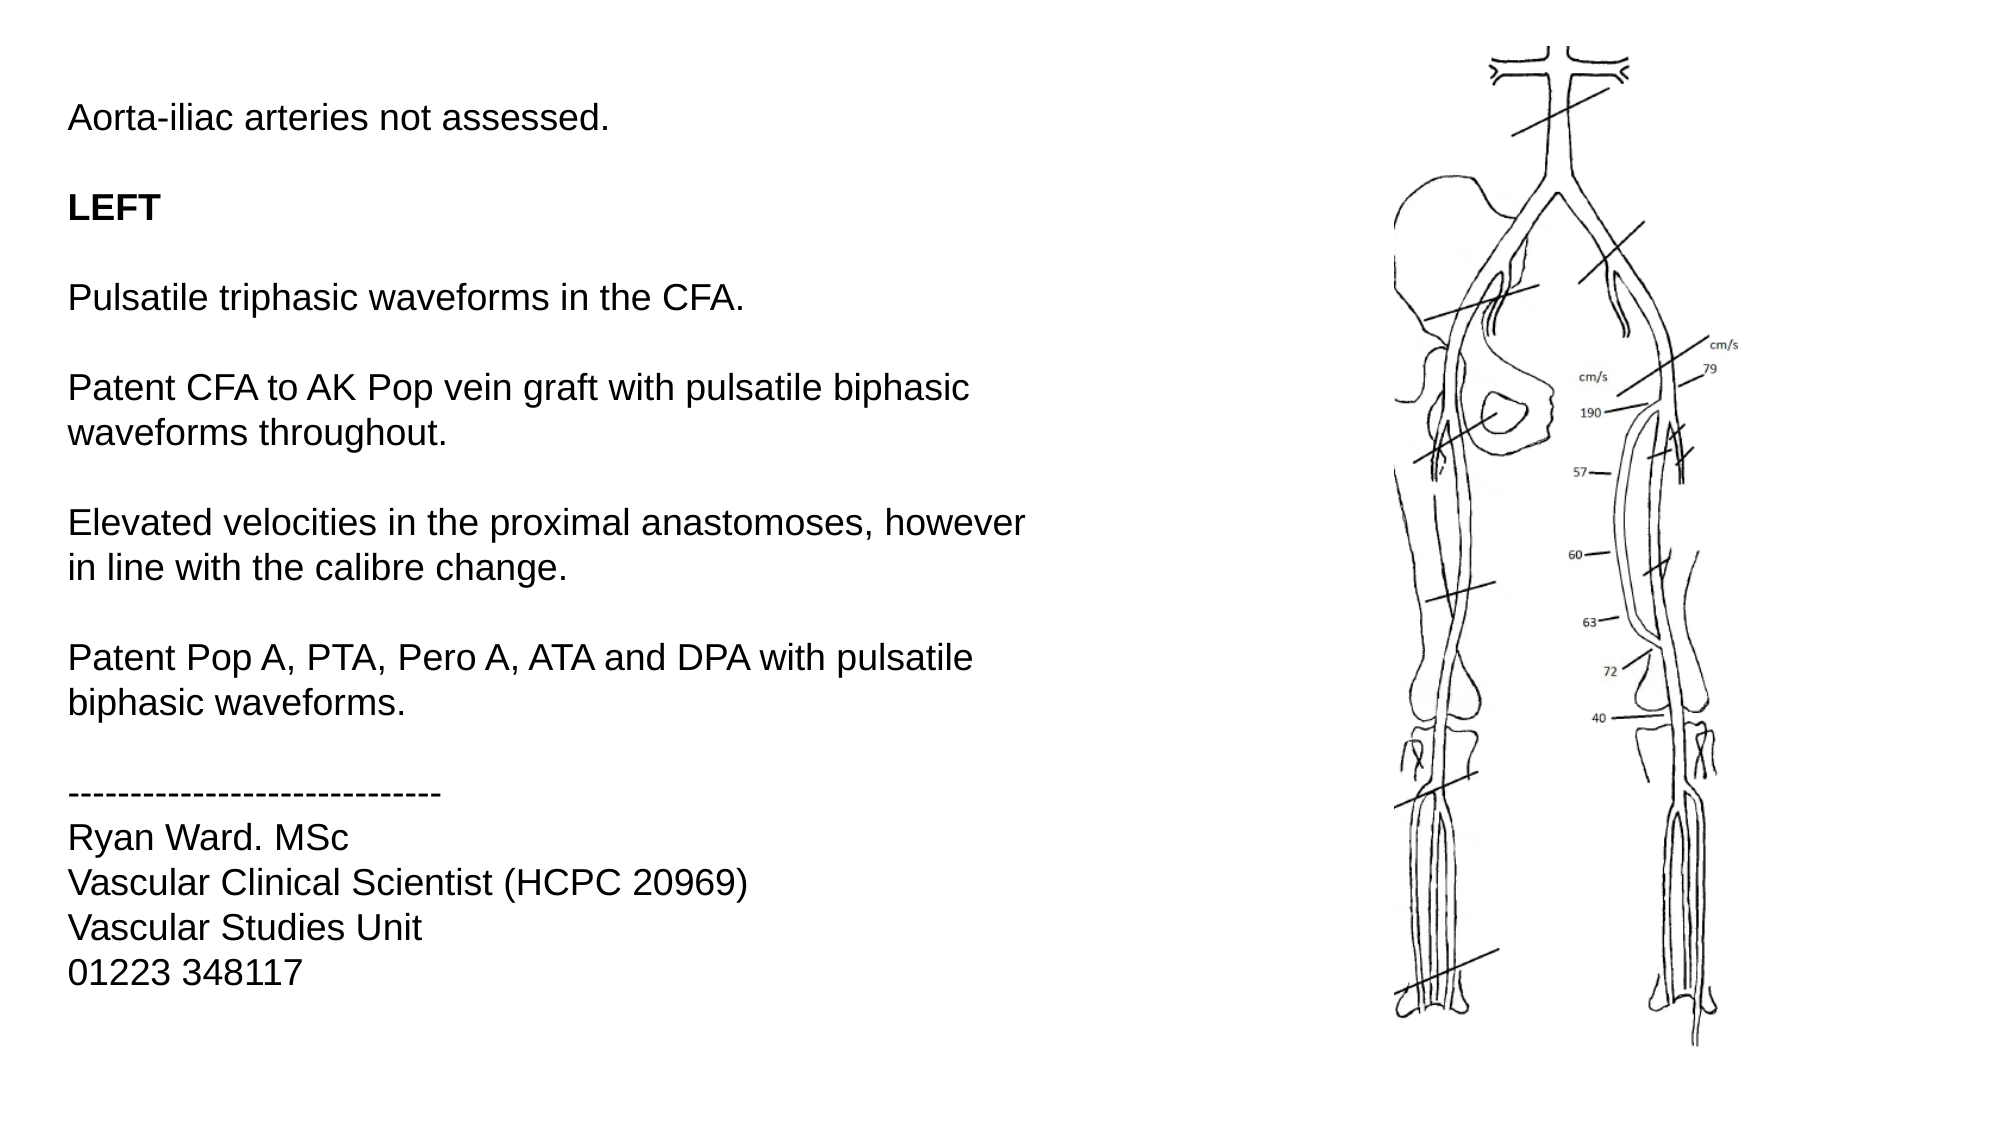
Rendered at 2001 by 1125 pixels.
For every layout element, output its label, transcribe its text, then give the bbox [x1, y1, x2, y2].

picture [1394, 46, 1738, 1049]
text_box Aorta-iliac arteries not assessed. LEFT Pulsatile triphasic waveforms in the CFA. Patent CFA to AK Pop vein graft with pulsatile biphasic waveforms throughout. Elevated velocities in the proximal anastomoses, however in line with the calibre change. Patent Pop A, PTA, Pero A, ATA and DPA with pulsatile biphasic waveforms. ------------------------------ Ryan Ward. MSc Vascular Clinical Scientist (HCPC 20969) Vascular Studies Unit 01223 348117 [52, 85, 1053, 1001]
